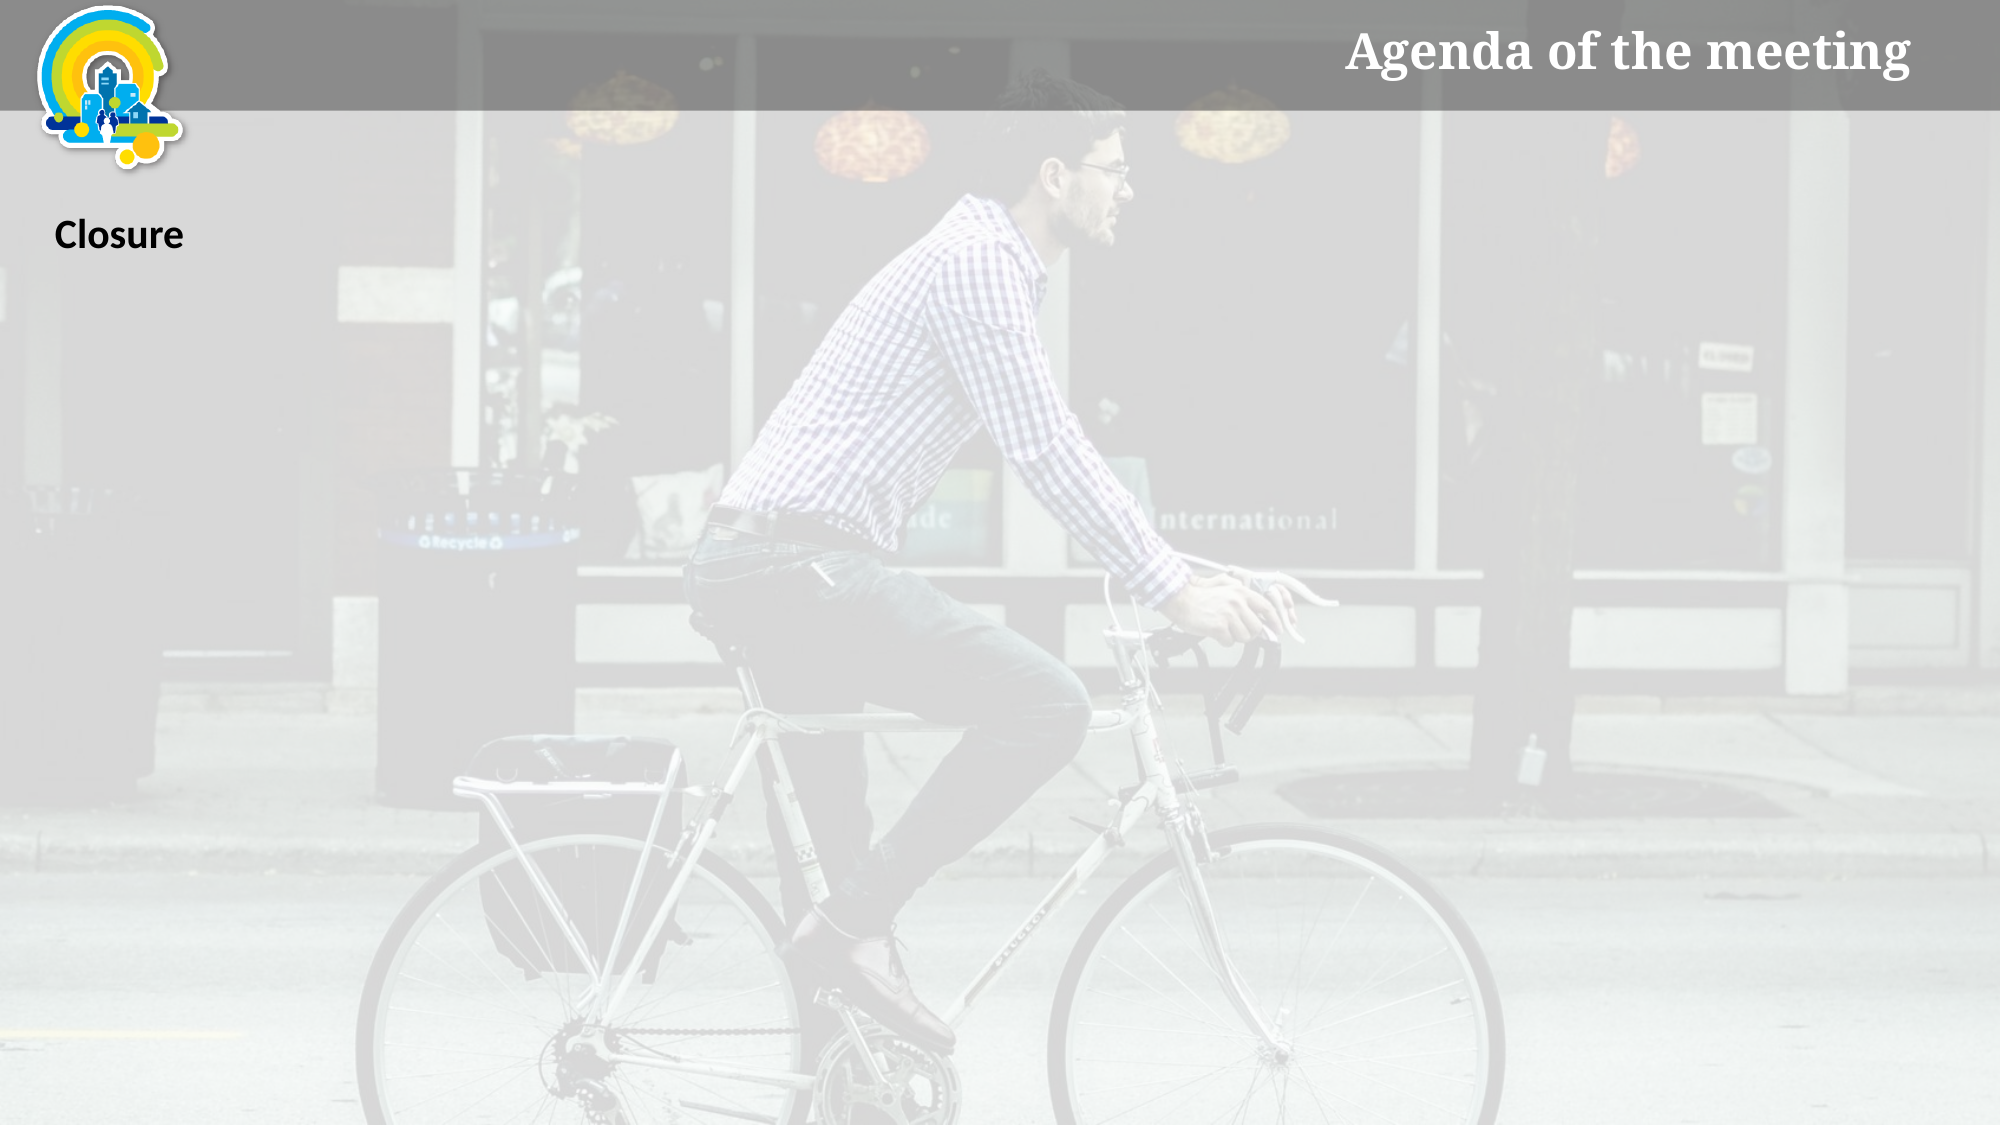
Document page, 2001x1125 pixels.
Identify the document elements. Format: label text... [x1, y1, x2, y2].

picture [0, 109, 220, 198]
title Agenda of the meeting [0, 0, 2000, 109]
text_box Closure [40, 154, 1968, 265]
